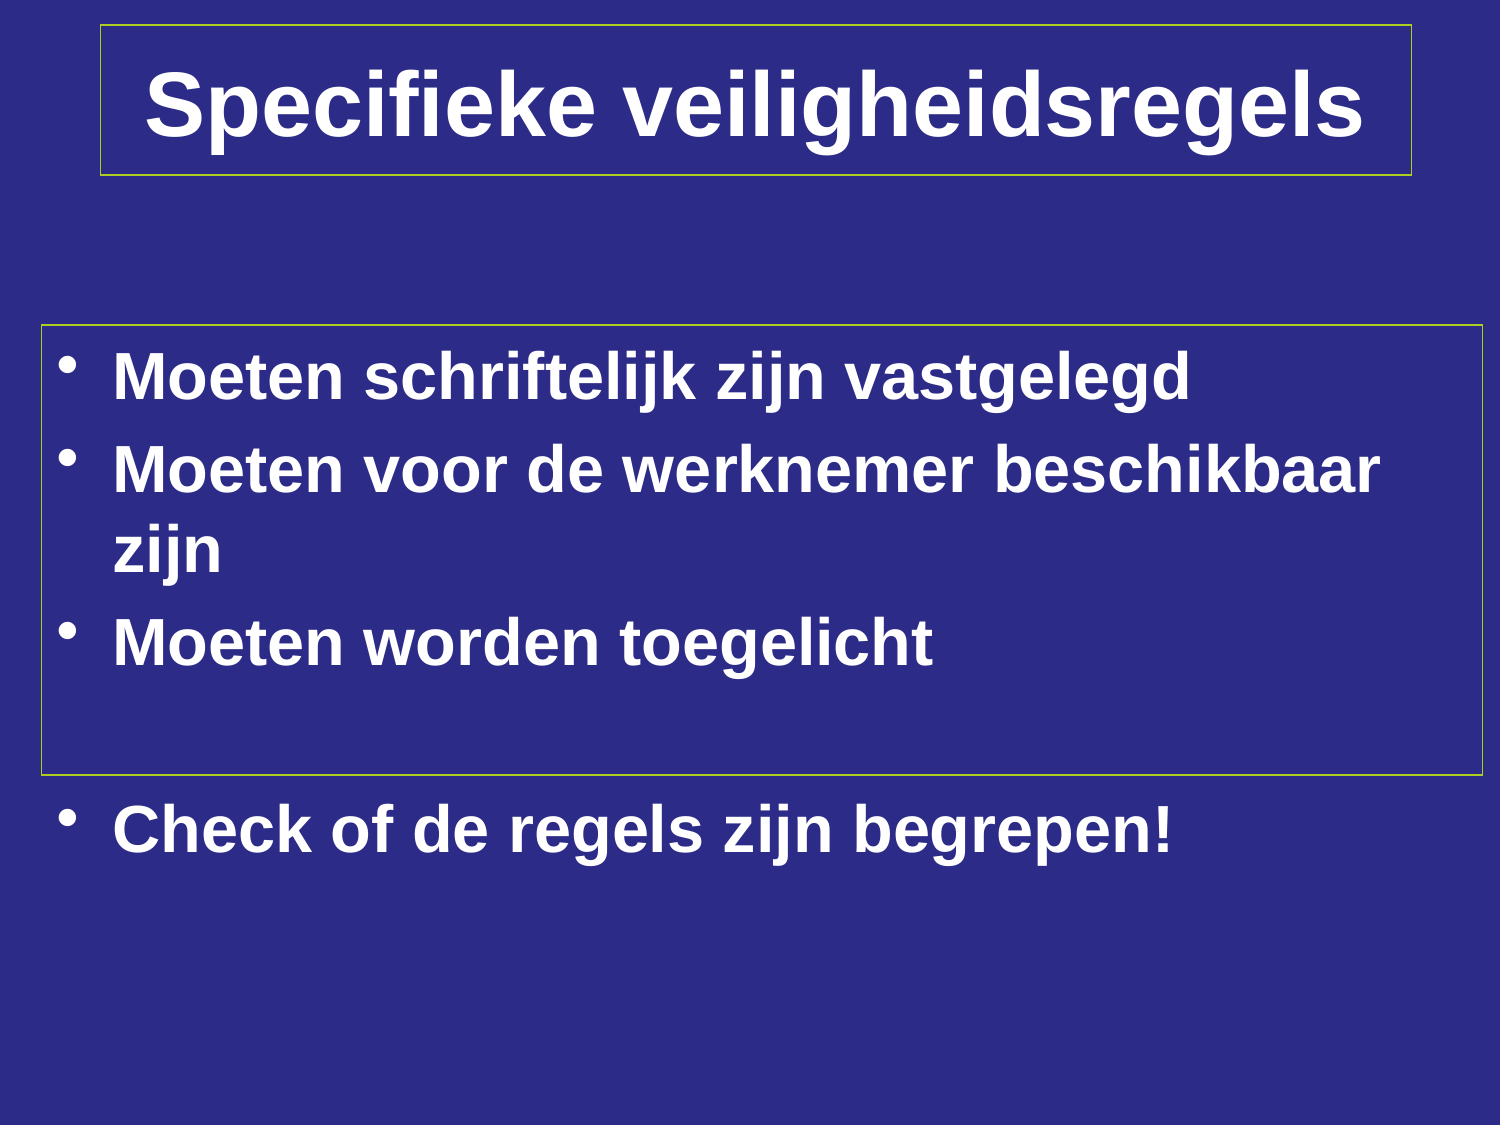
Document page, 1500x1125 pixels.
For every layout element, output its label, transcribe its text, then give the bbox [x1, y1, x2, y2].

title Specifieke veiligheidsregels [100, 24, 1412, 176]
list Moeten schriftelijk zijn vastgelegd Moeten voor de werknemer beschikbaar zijn Moeten worden toegelicht Check of de regels zijn begrepen! [41, 324, 1483, 776]
